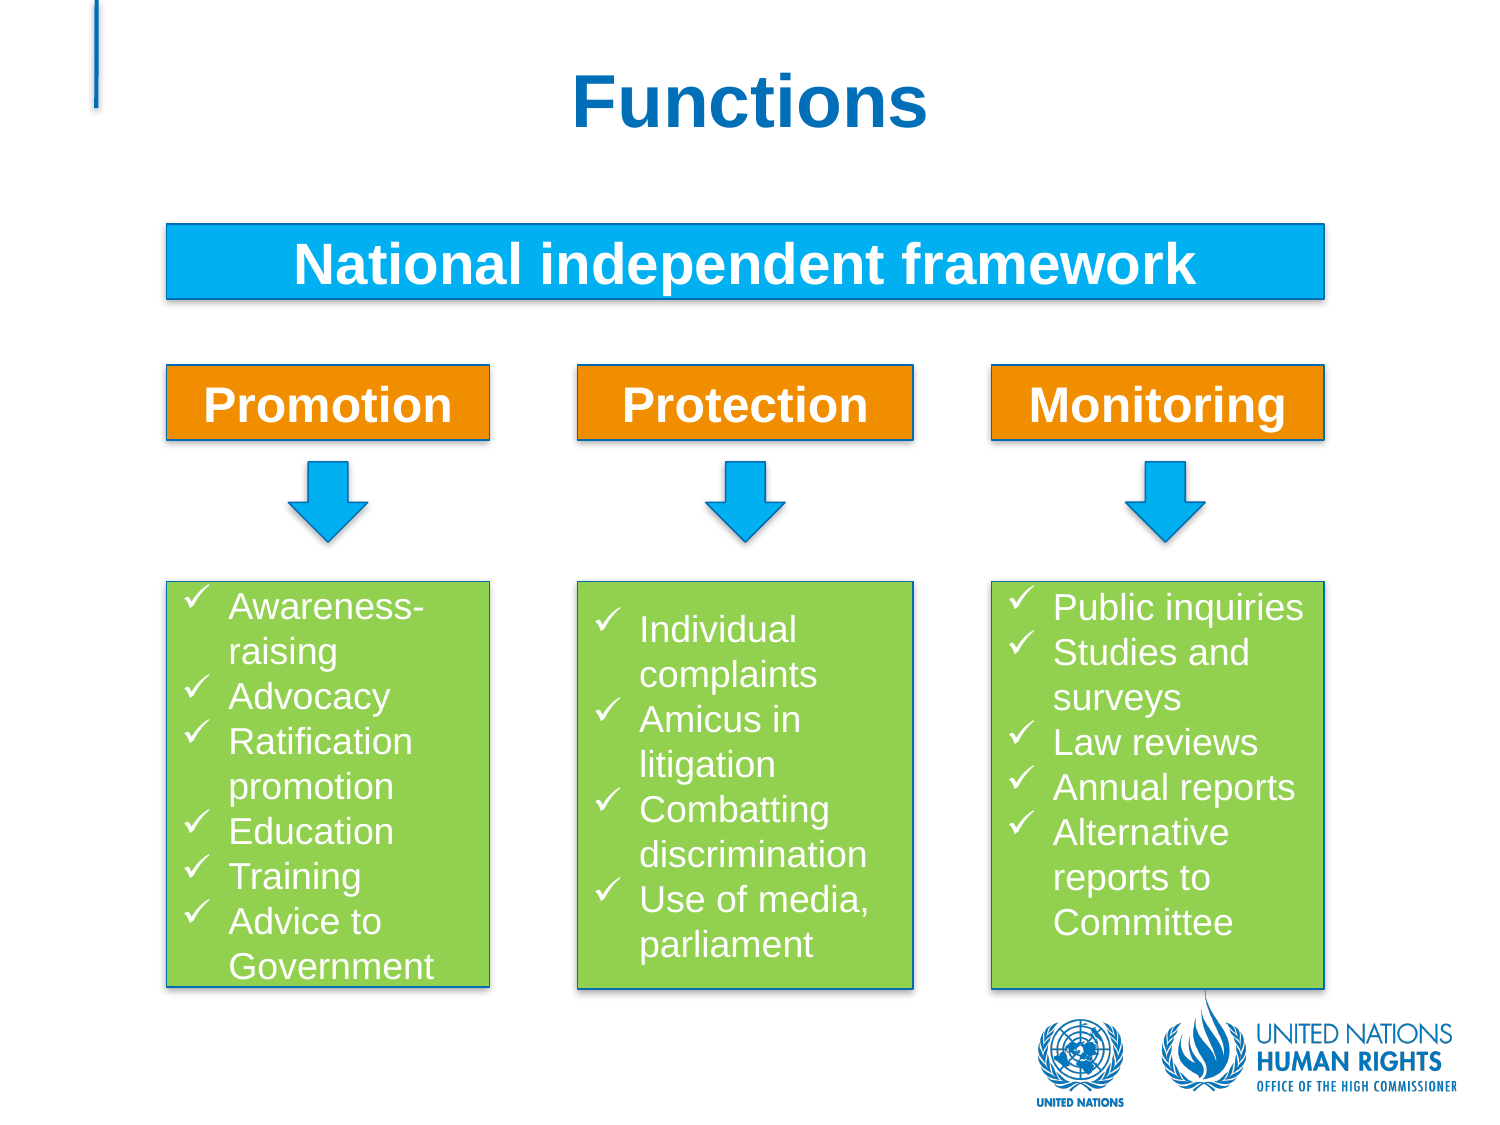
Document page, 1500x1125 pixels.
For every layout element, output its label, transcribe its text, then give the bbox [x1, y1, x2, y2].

text_box [287, 461, 369, 543]
text_box [1124, 461, 1206, 543]
text_box Awareness-raising Advocacy Ratification promotion Education Training Advice to Government [166, 581, 490, 988]
text_box Monitoring [991, 364, 1325, 441]
text_box Public inquiries Studies and surveys Law reviews Annual reports Alternative reports to Committee [991, 581, 1325, 990]
text_box Protection [577, 364, 914, 441]
text_box [166, 306, 1325, 1039]
text_box [704, 461, 786, 543]
title Functions [65, 45, 1437, 224]
picture [1037, 990, 1457, 1107]
text_box Individual complaints Amicus in litigation Combatting discrimination Use of media, parliament [577, 581, 914, 990]
text_box National independent framework [166, 223, 1325, 300]
text_box Promotion [166, 364, 490, 441]
